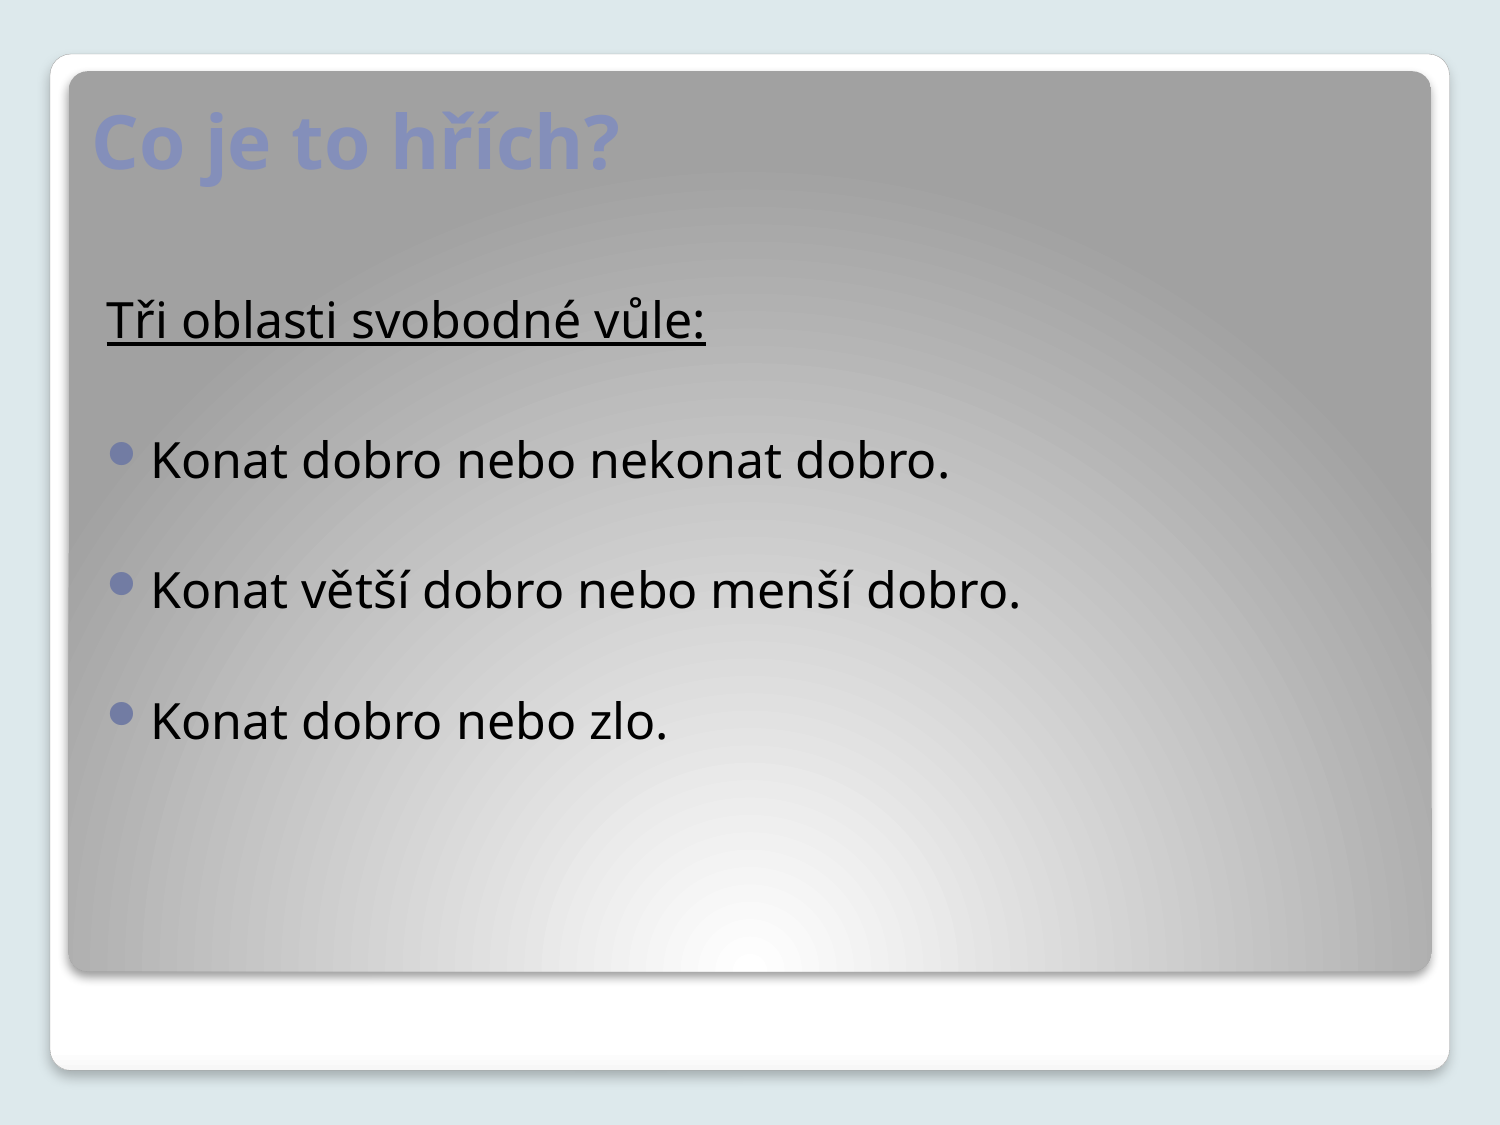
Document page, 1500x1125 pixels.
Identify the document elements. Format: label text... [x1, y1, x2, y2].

title Co je to hřích? [76, 66, 1420, 192]
list Tři oblasti svobodné vůle: Konat dobro nebo nekonat dobro. Konat větší dobro nebo menší dobro. Konat dobro nebo zlo. [76, 208, 1420, 1025]
